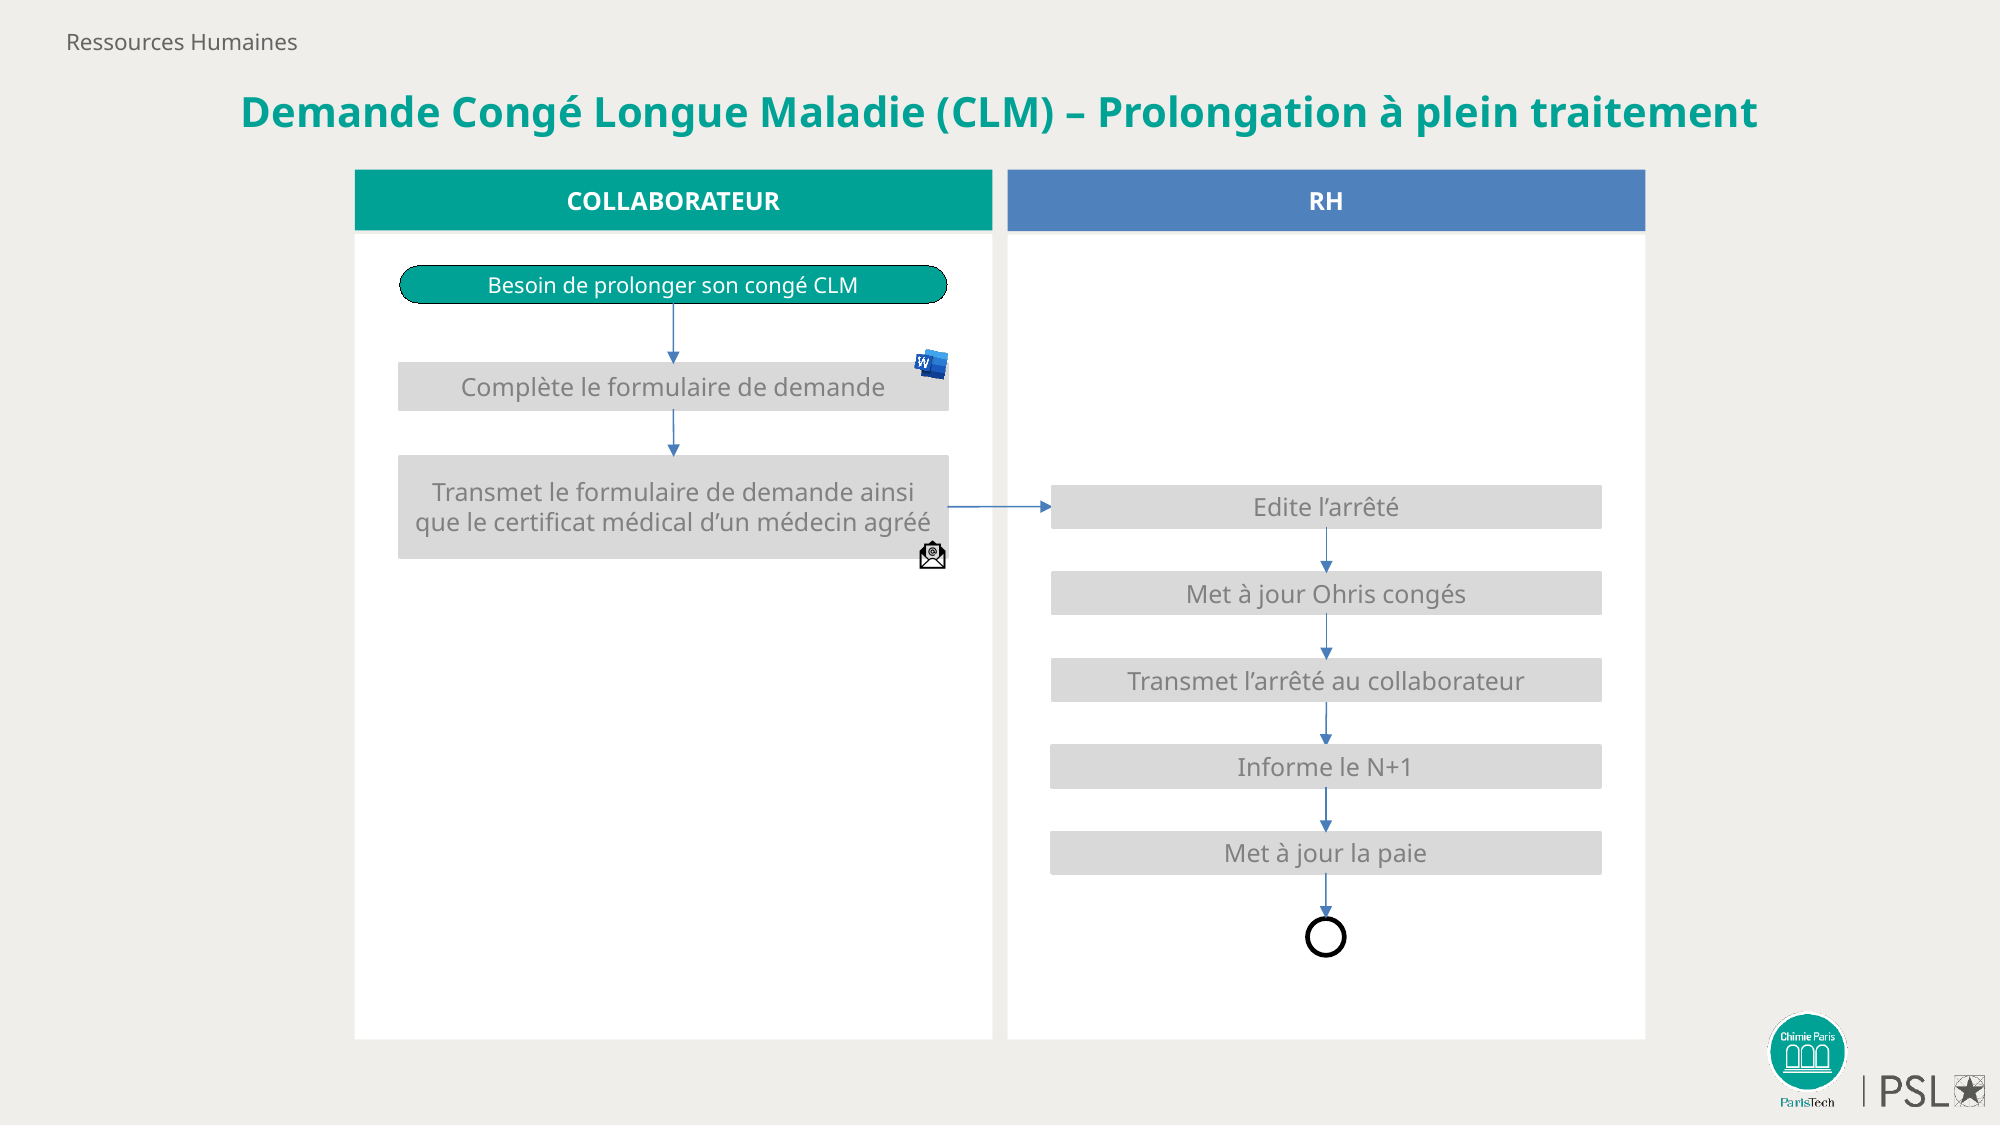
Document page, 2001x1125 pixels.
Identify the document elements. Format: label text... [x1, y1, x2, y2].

picture [1767, 1011, 1985, 1107]
picture [916, 539, 948, 571]
title Demande Congé Longue Maladie (CLM) – Prolongation à plein traitement [149, 75, 1851, 147]
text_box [1007, 169, 1646, 1040]
list Ressources Humaines [50, 19, 1047, 55]
picture [914, 347, 945, 379]
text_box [354, 169, 993, 1040]
